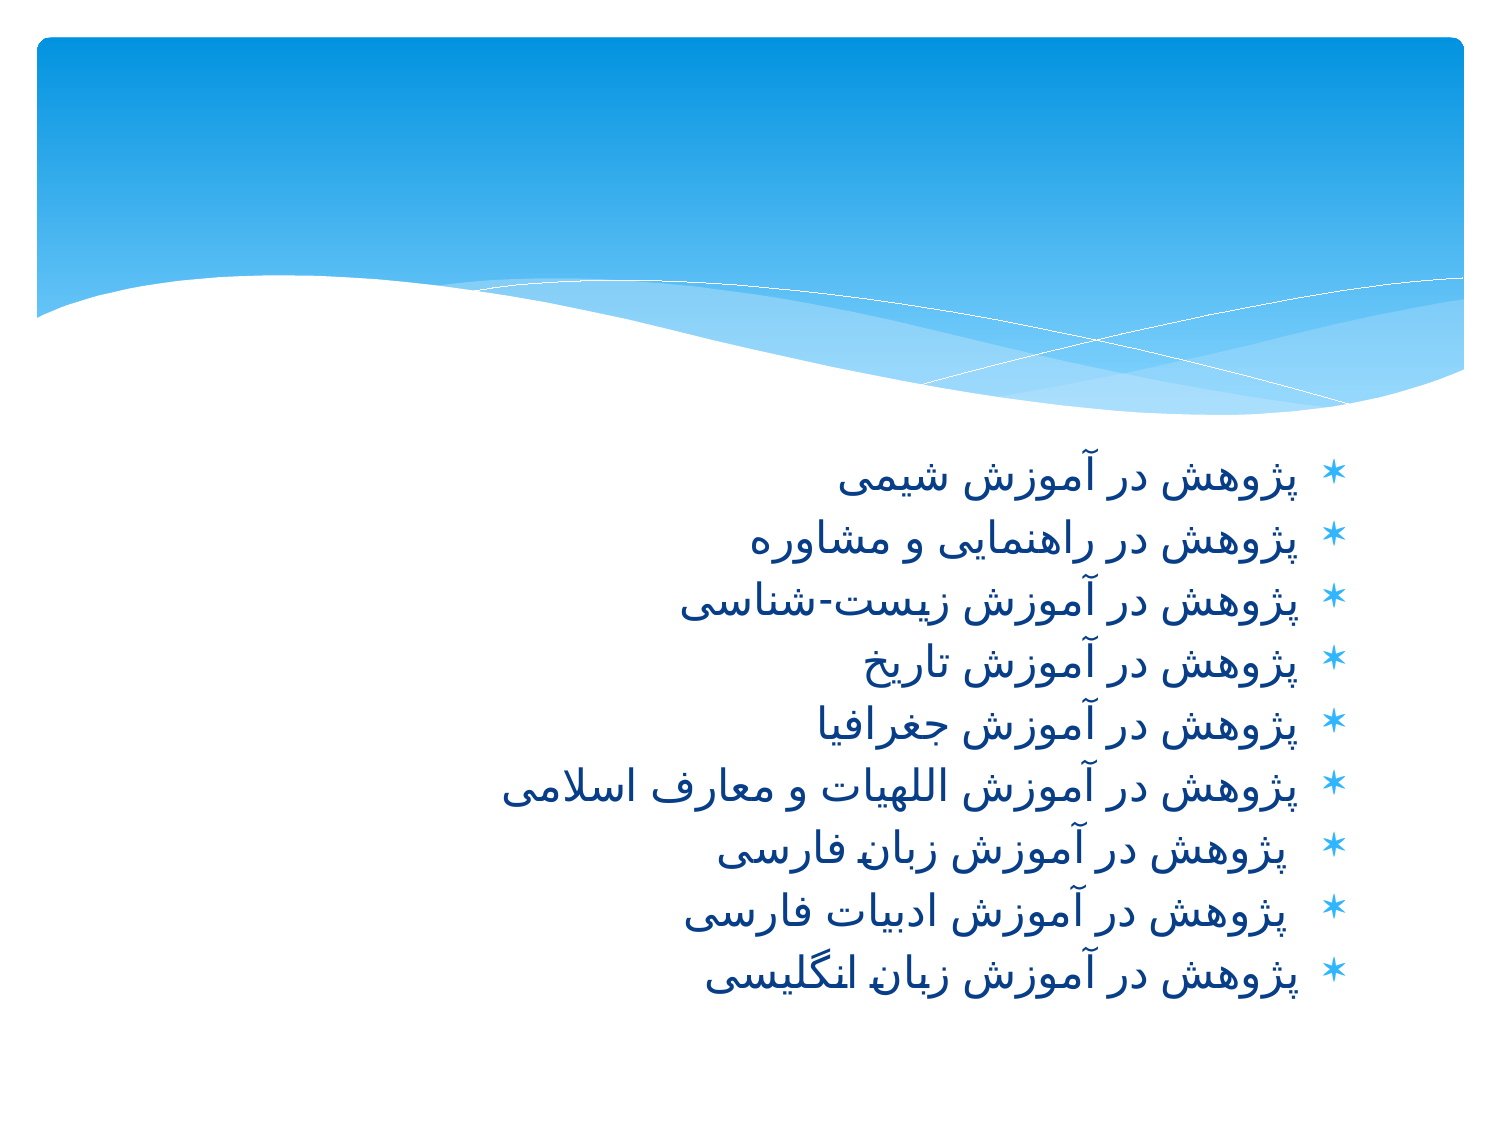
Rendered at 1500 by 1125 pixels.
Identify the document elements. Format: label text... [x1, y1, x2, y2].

list پژوهش در آموزش شیمی پژوهش در راهنمایی و مشاوره پژوهش در آموزش زیست-شناسی پژوهش در آموزش تاریخ پژوهش در آموزش جغرافیا پژوهش در آموزش اللهیات و معارف اسلامی پژوهش در آموزش زبان فارسی پژوهش در آموزش ادبیات فارسی پژوهش در آموزش زبان انگلیسی [143, 438, 1359, 1005]
